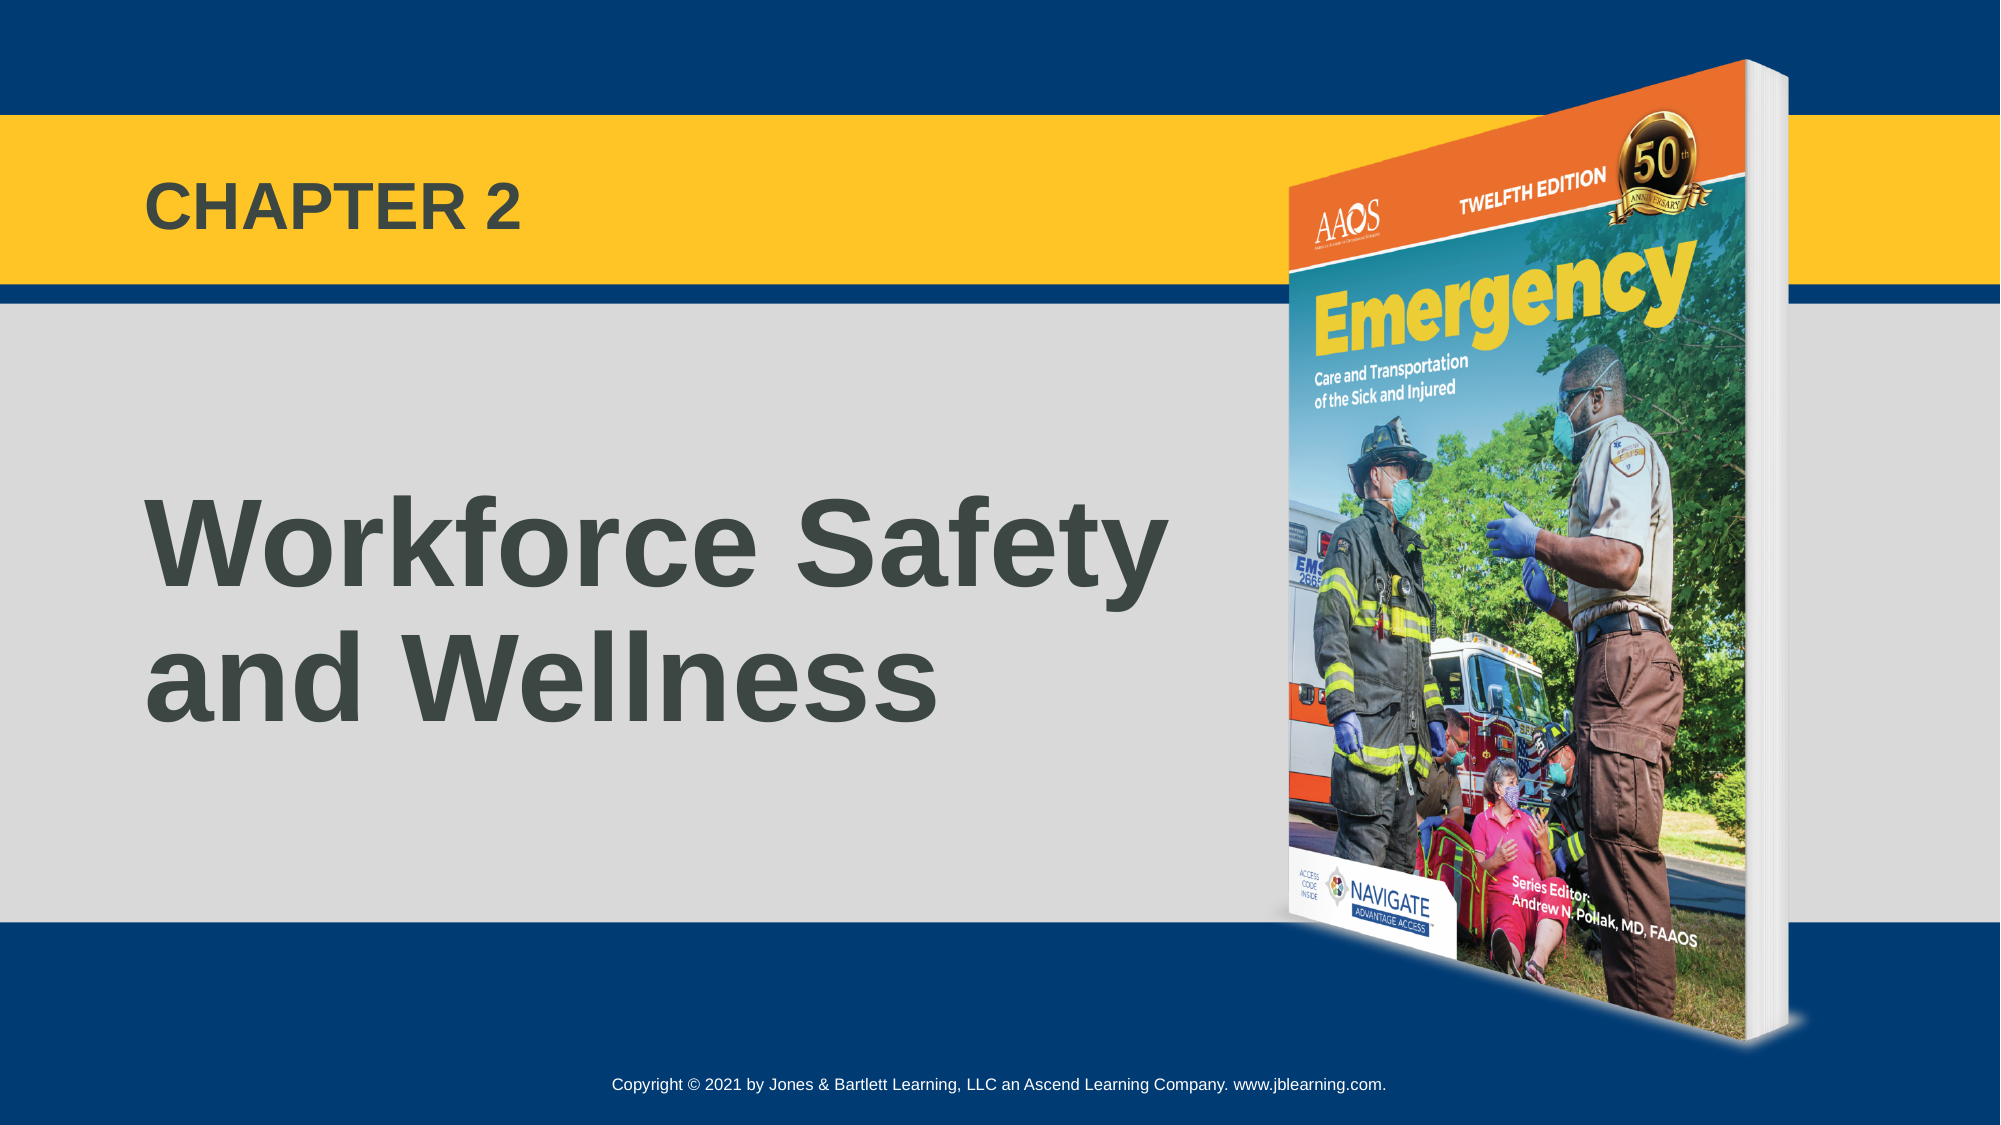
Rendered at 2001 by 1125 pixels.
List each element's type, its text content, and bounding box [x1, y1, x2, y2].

picture [1078, 0, 2000, 1125]
subtitle CHAPTER 2 [144, 138, 1078, 267]
title Workforce Safety and Wellness [144, 360, 1078, 866]
